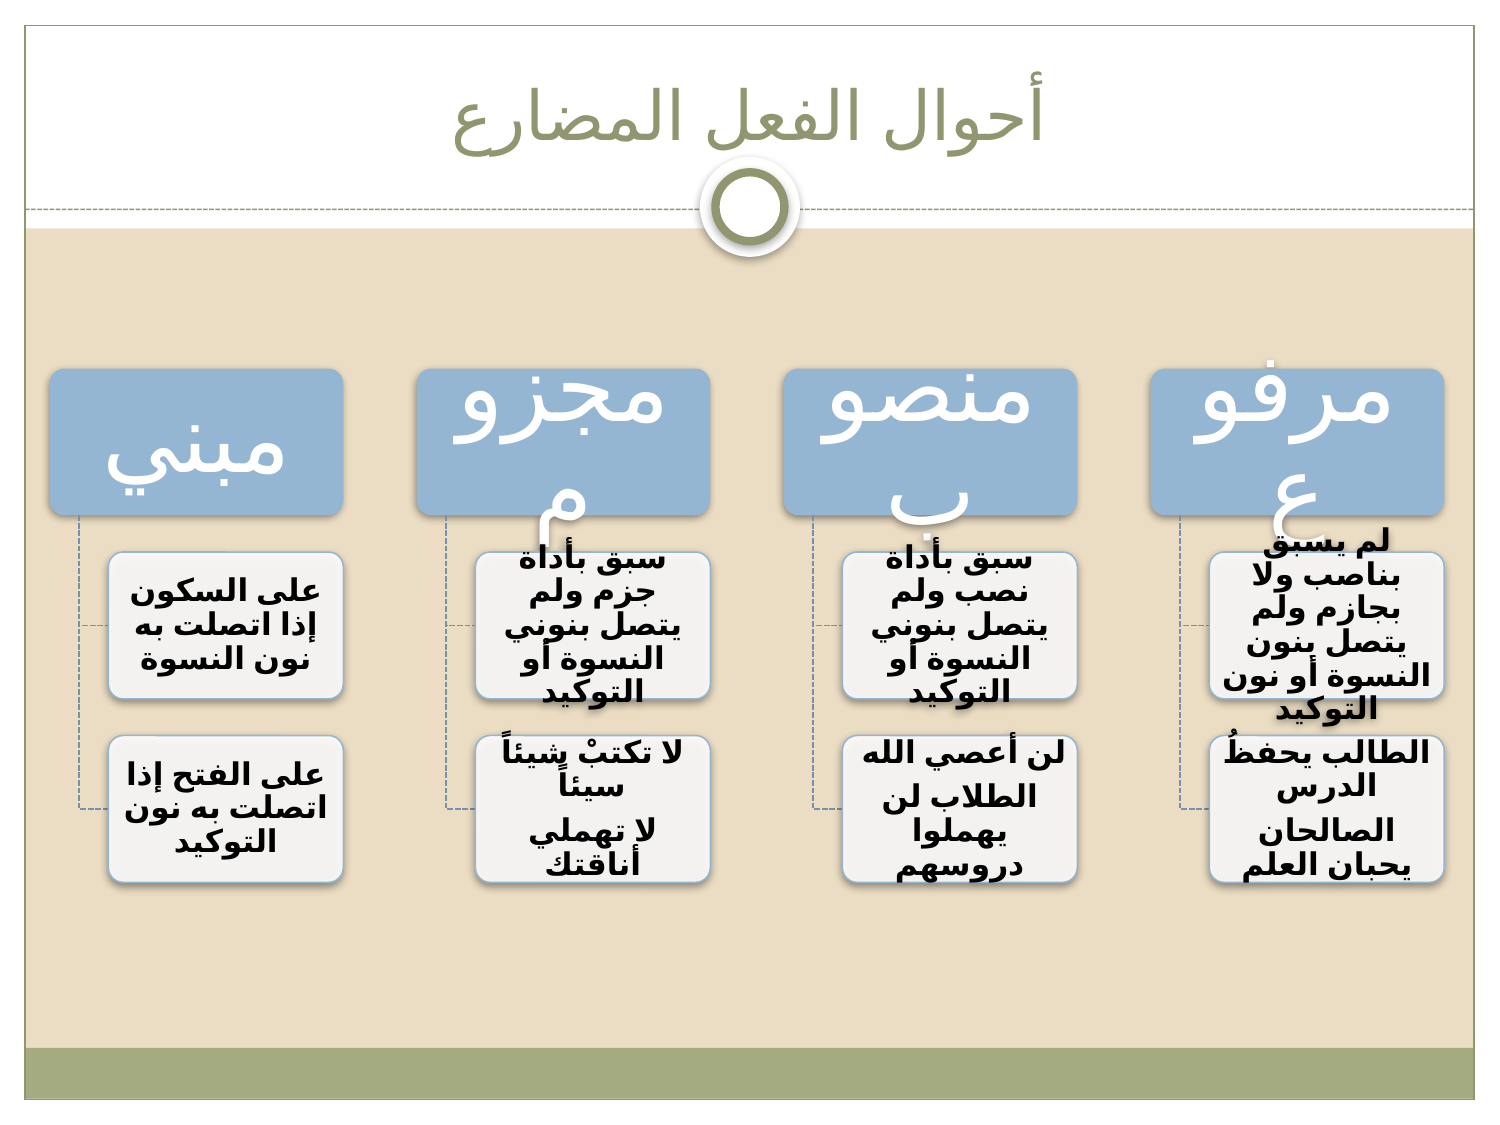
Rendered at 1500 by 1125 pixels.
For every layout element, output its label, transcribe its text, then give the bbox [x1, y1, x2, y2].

title أحوال الفعل المضارع [49, 37, 1450, 162]
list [49, 250, 1445, 1001]
